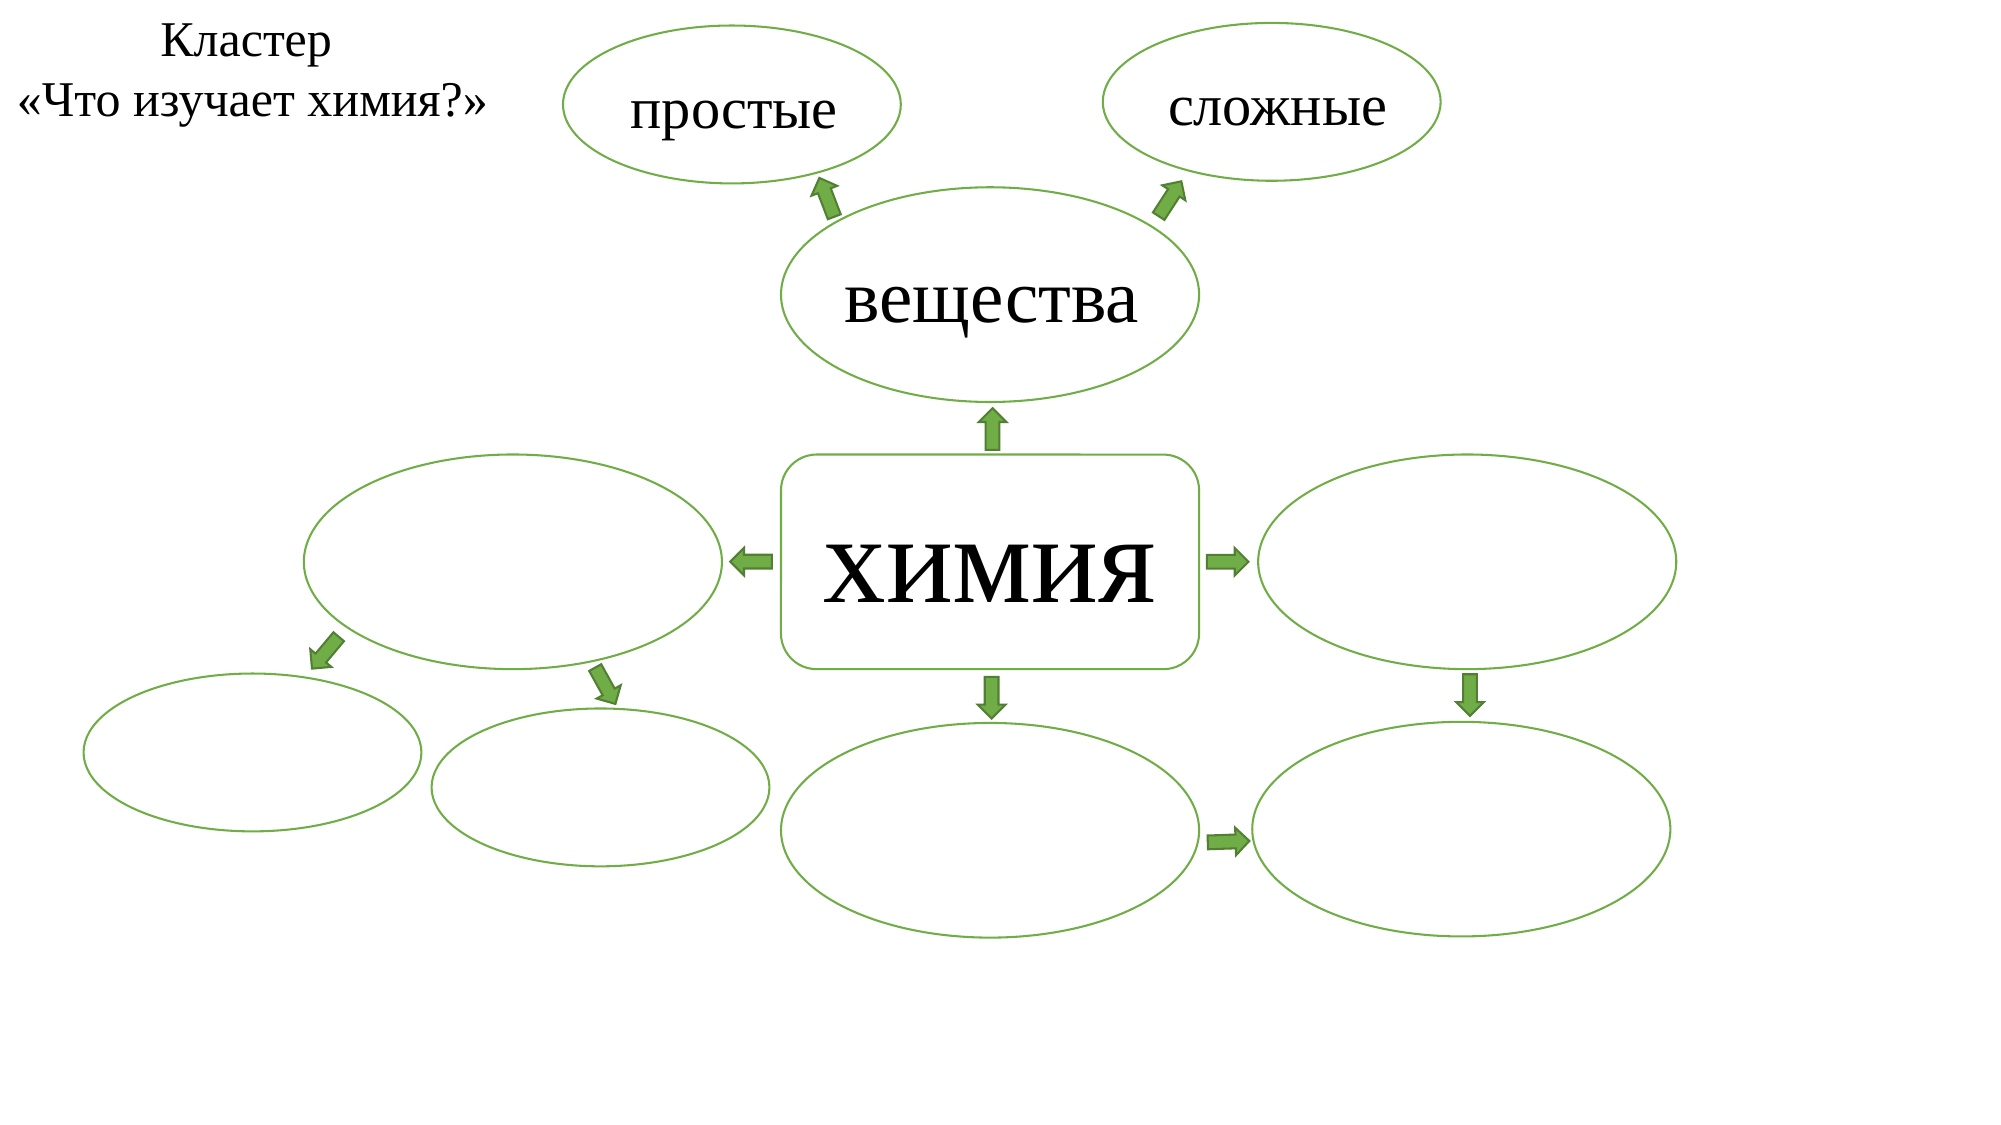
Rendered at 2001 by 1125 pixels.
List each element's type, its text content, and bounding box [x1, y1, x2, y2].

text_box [1102, 22, 1444, 181]
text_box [562, 25, 901, 184]
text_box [431, 708, 770, 867]
text_box Кластер «Что изучает химия?» [0, 0, 506, 134]
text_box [83, 673, 422, 832]
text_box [303, 187, 1697, 938]
text_box [1159, 181, 1184, 187]
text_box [1252, 721, 1671, 937]
